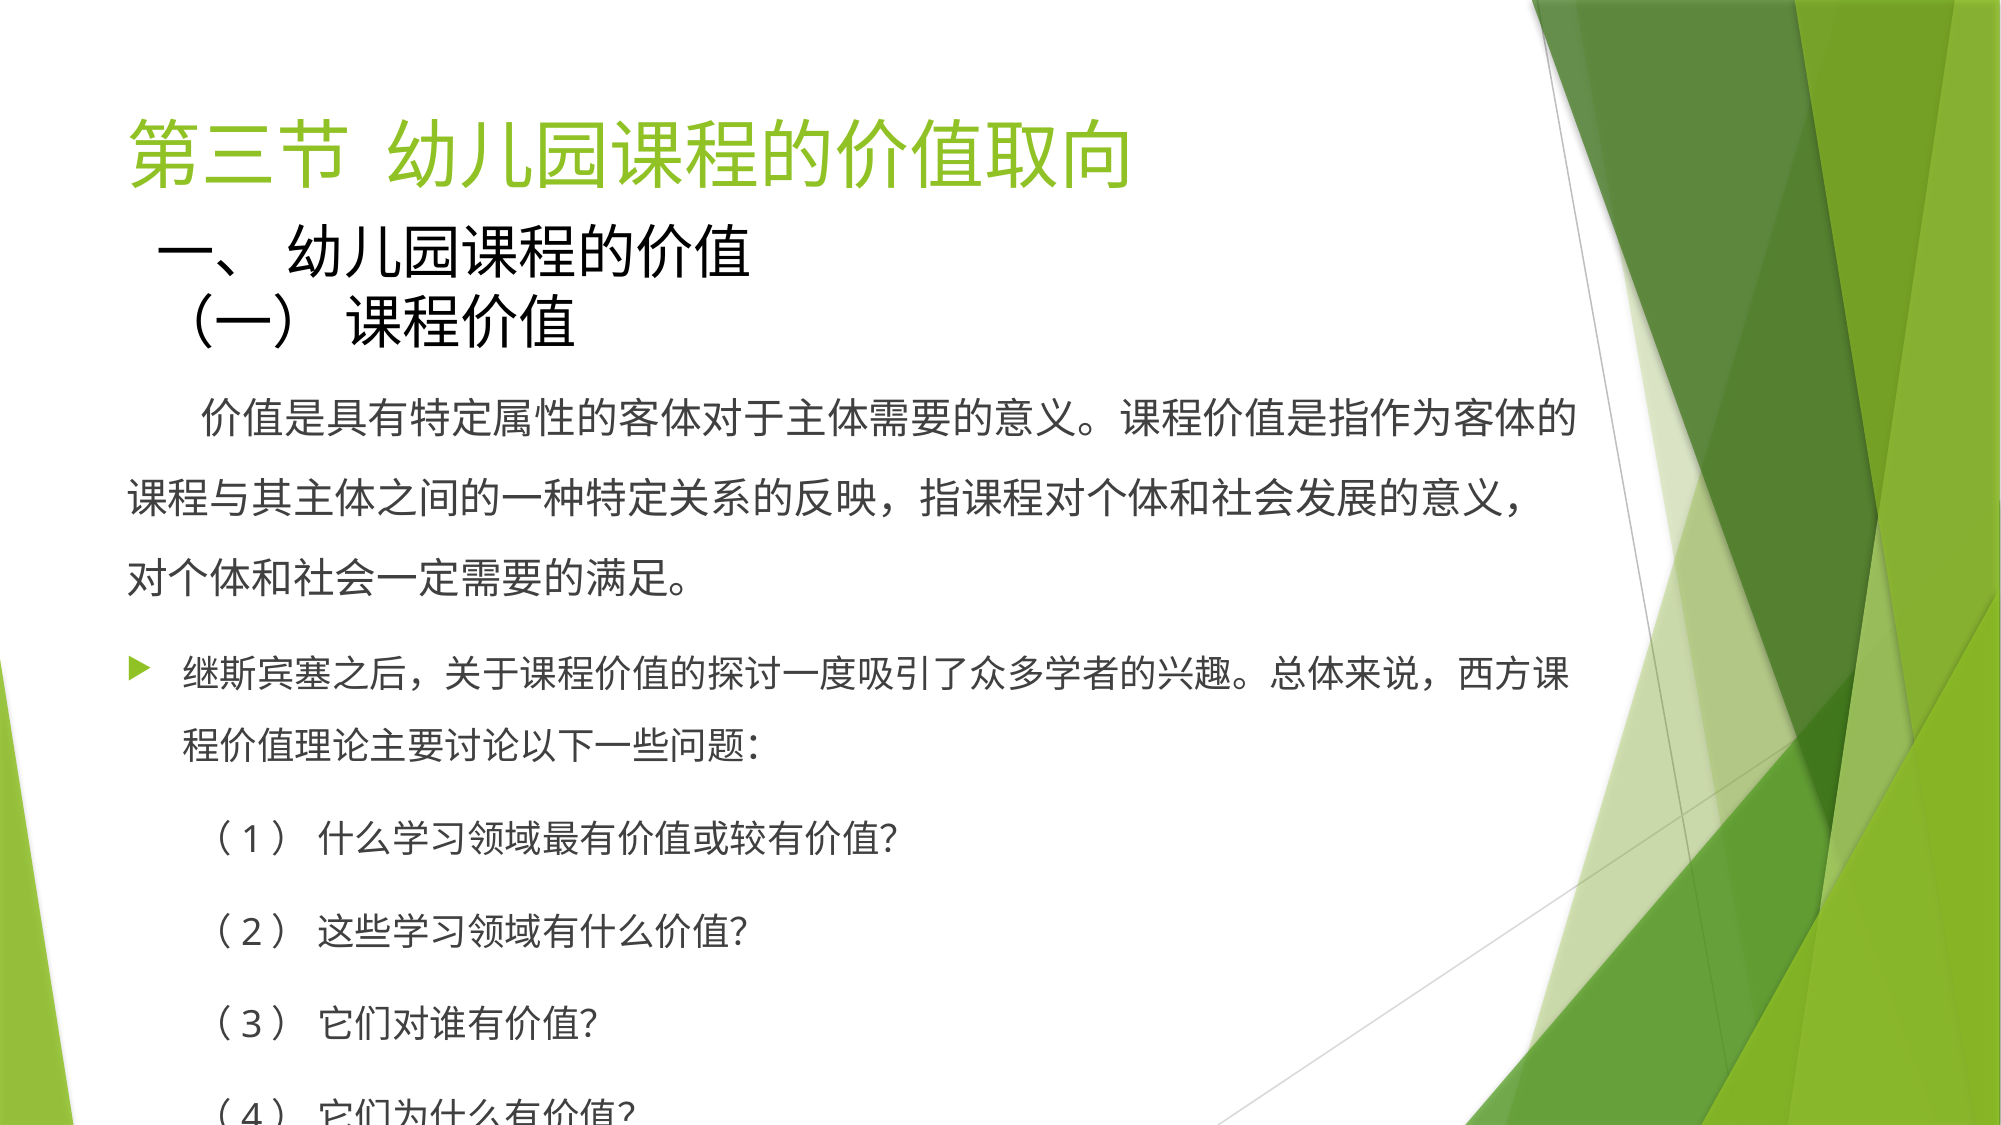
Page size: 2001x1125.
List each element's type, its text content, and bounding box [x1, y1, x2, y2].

title 第三节 幼儿园课程的价值取向 [111, 99, 1522, 317]
text_box 一、 幼儿园课程的价值 （一） 课程价值 [141, 208, 1451, 354]
list 价值是具有特定属性的客体对于主体需要的意义。课程价值是指作为客体的课程与其主体之间的一种特定关系的反映，指课程对个体和社会发展的意义，对个体和社会一定需要的满足。 继斯宾塞之后，关于课程价值的探讨一度吸引了众多学者的兴趣。总体来说，西方课程价值理论主要讨论以下一些问题： （1） 什么学习领域最有价值或较有价值？ （2） 这些学习领域有什么价值？ （3） 它们对谁有价值？ （4） 它们为什么有价值？ [111, 354, 1602, 1125]
